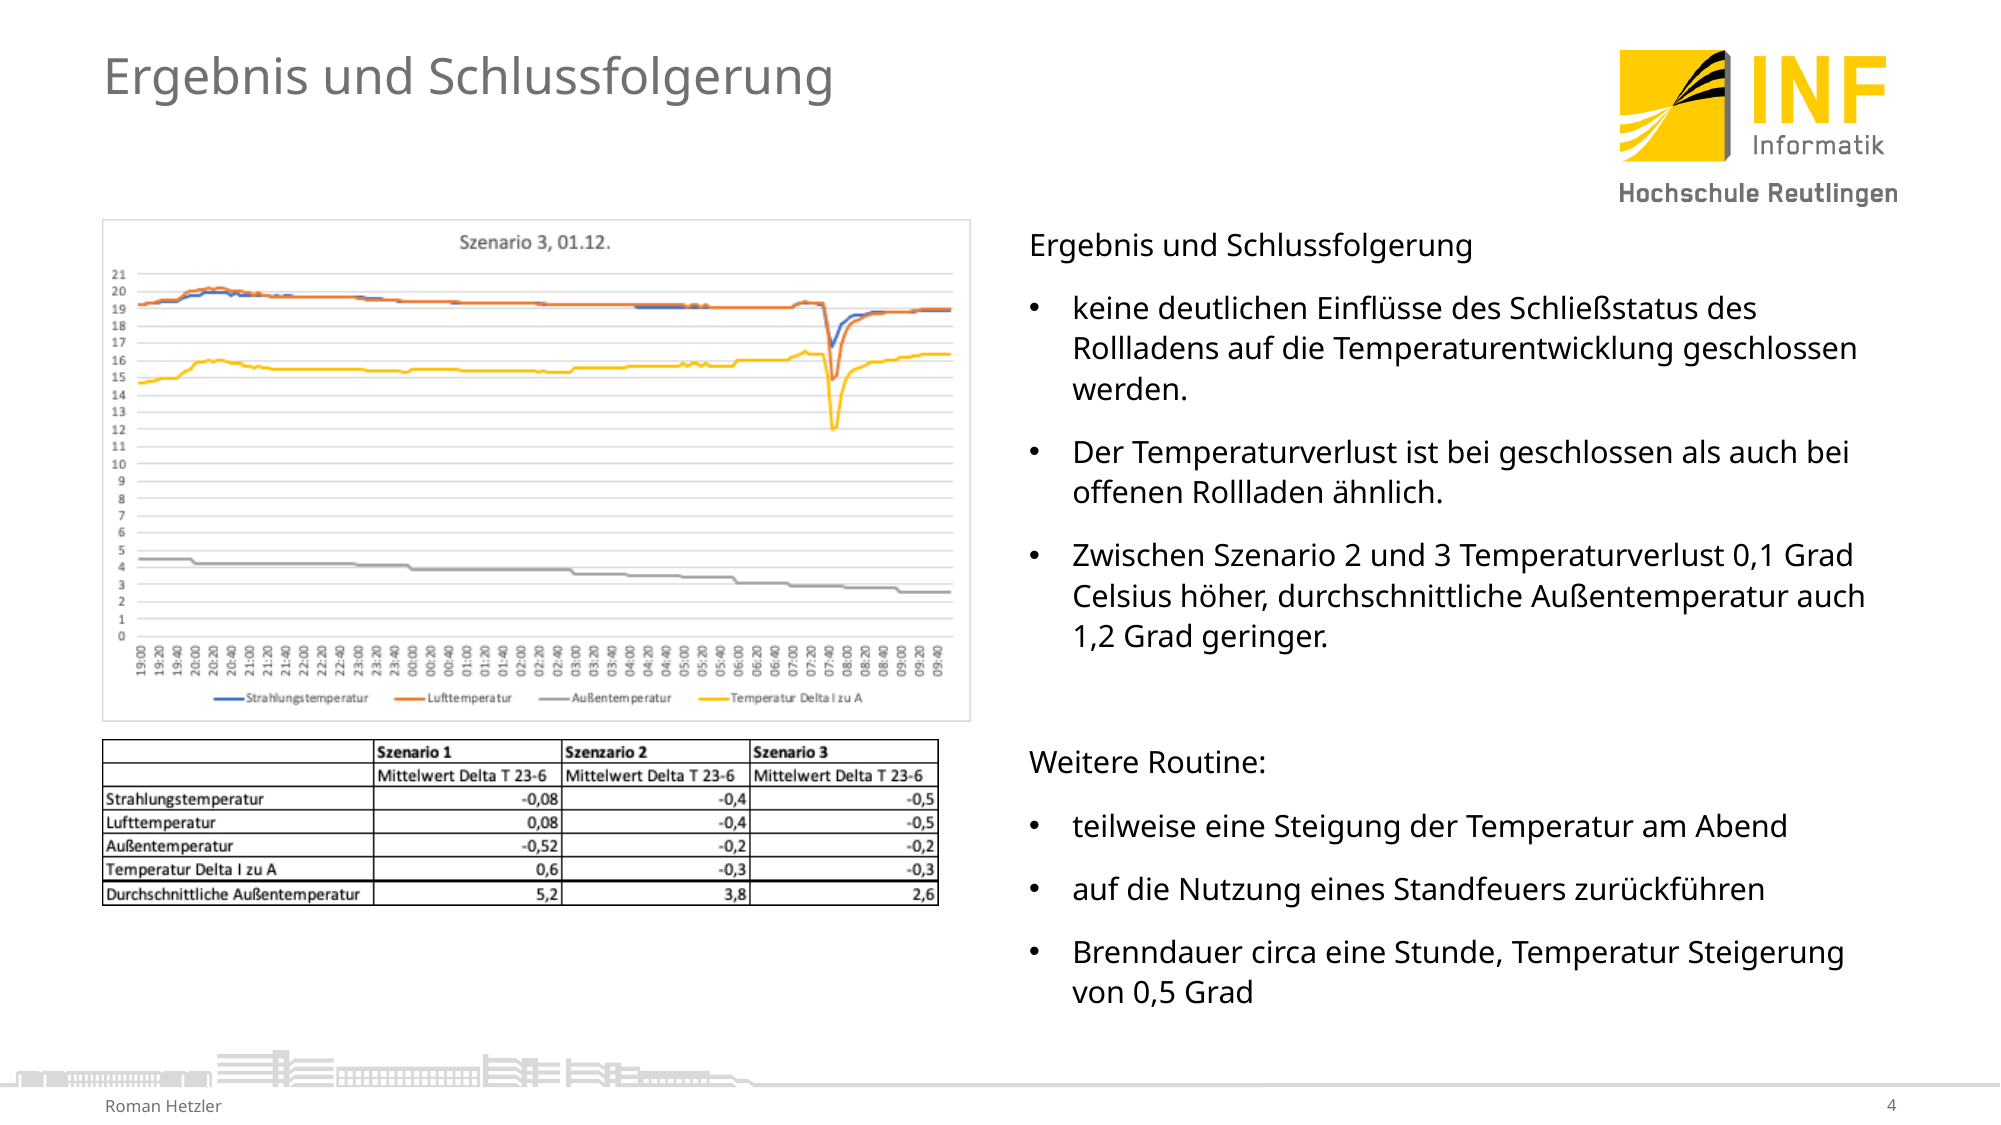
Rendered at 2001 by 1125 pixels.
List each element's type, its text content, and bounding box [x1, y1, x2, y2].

list Ergebnis und Schlussfolgerung keine deutlichen Einflüsse des Schließstatus des Rollladens auf die Temperaturentwicklung geschlossen werden. Der Temperaturverlust ist bei geschlossen als auch bei offenen Rollladen ähnlich. Zwischen Szenario 2 und 3 Temperaturverlust 0,1 Grad Celsius höher, durchschnittliche Außentemperatur auch 1,2 Grad geringer. Weitere Routine: teilweise eine Steigung der Temperatur am Abend auf die Nutzung eines Standfeuers zurückführen Brenndauer circa eine Stunde, Temperatur Steigerung von 0,5 Grad [1029, 218, 1897, 1011]
footer Roman Hetzler [105, 1087, 1576, 1125]
title Ergebnis und Schlussfolgerung [103, 51, 1473, 164]
slide_number 4 [1752, 1087, 1897, 1125]
picture [102, 219, 972, 723]
picture [102, 739, 939, 906]
picture [1620, 50, 1897, 207]
